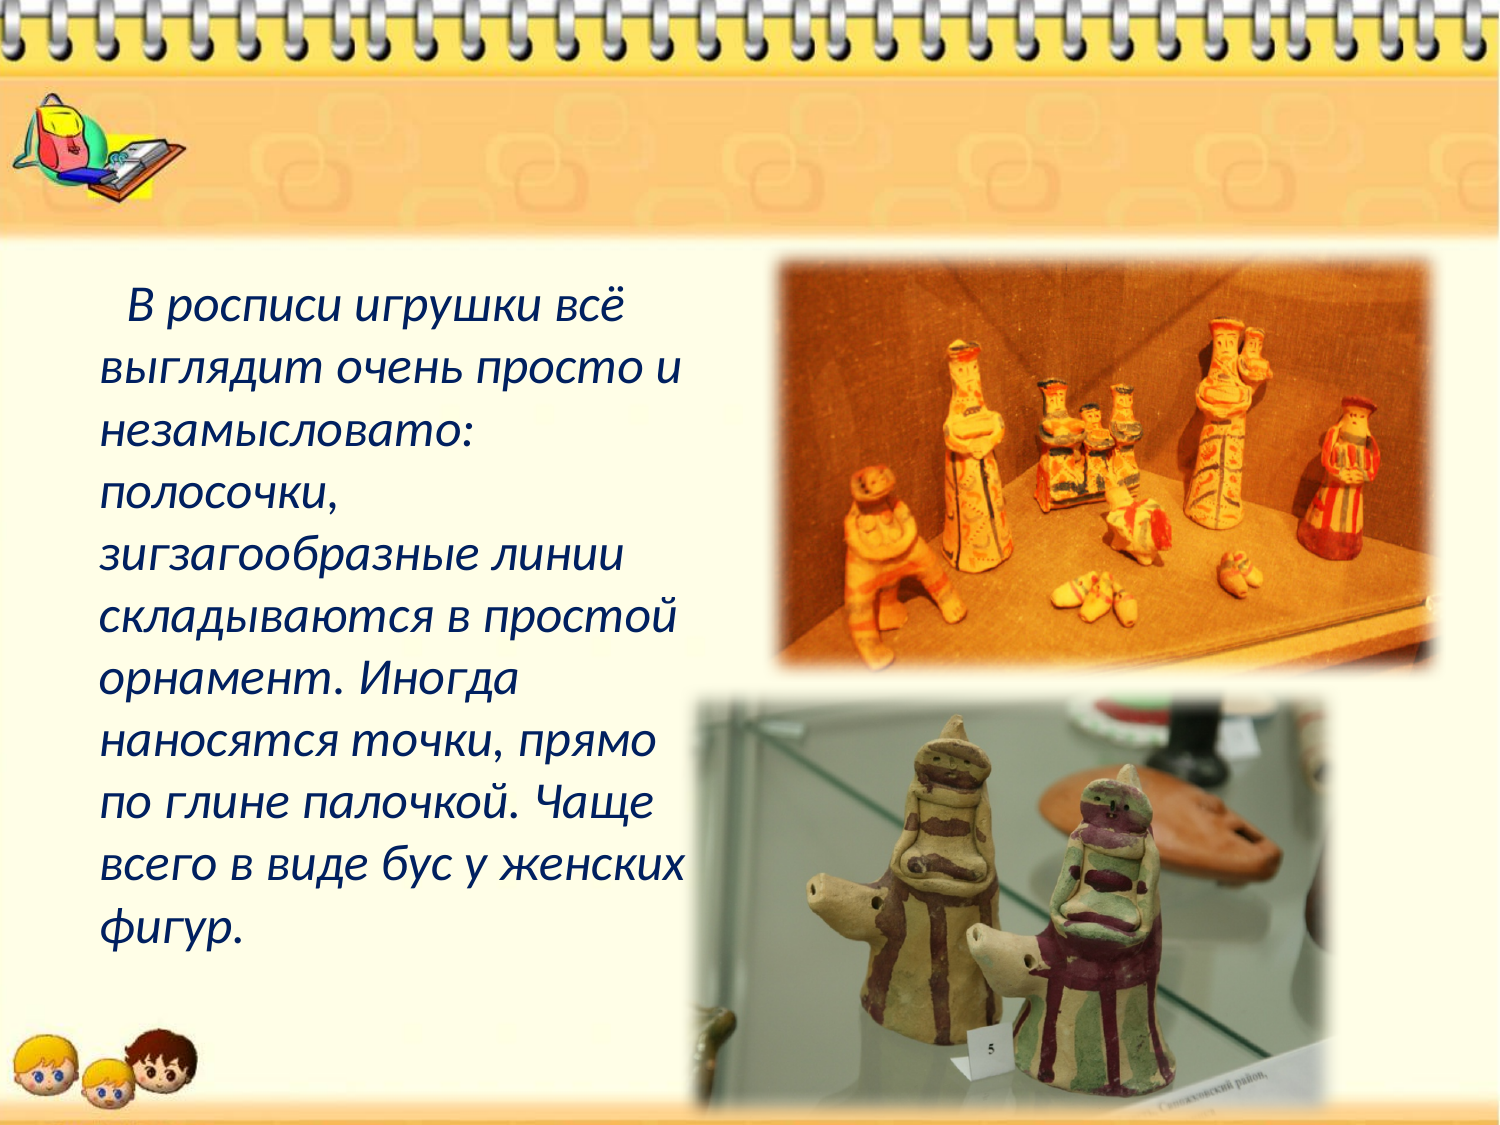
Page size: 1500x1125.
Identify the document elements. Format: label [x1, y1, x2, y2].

list [761, 243, 1448, 683]
picture [0, 0, 1500, 1125]
